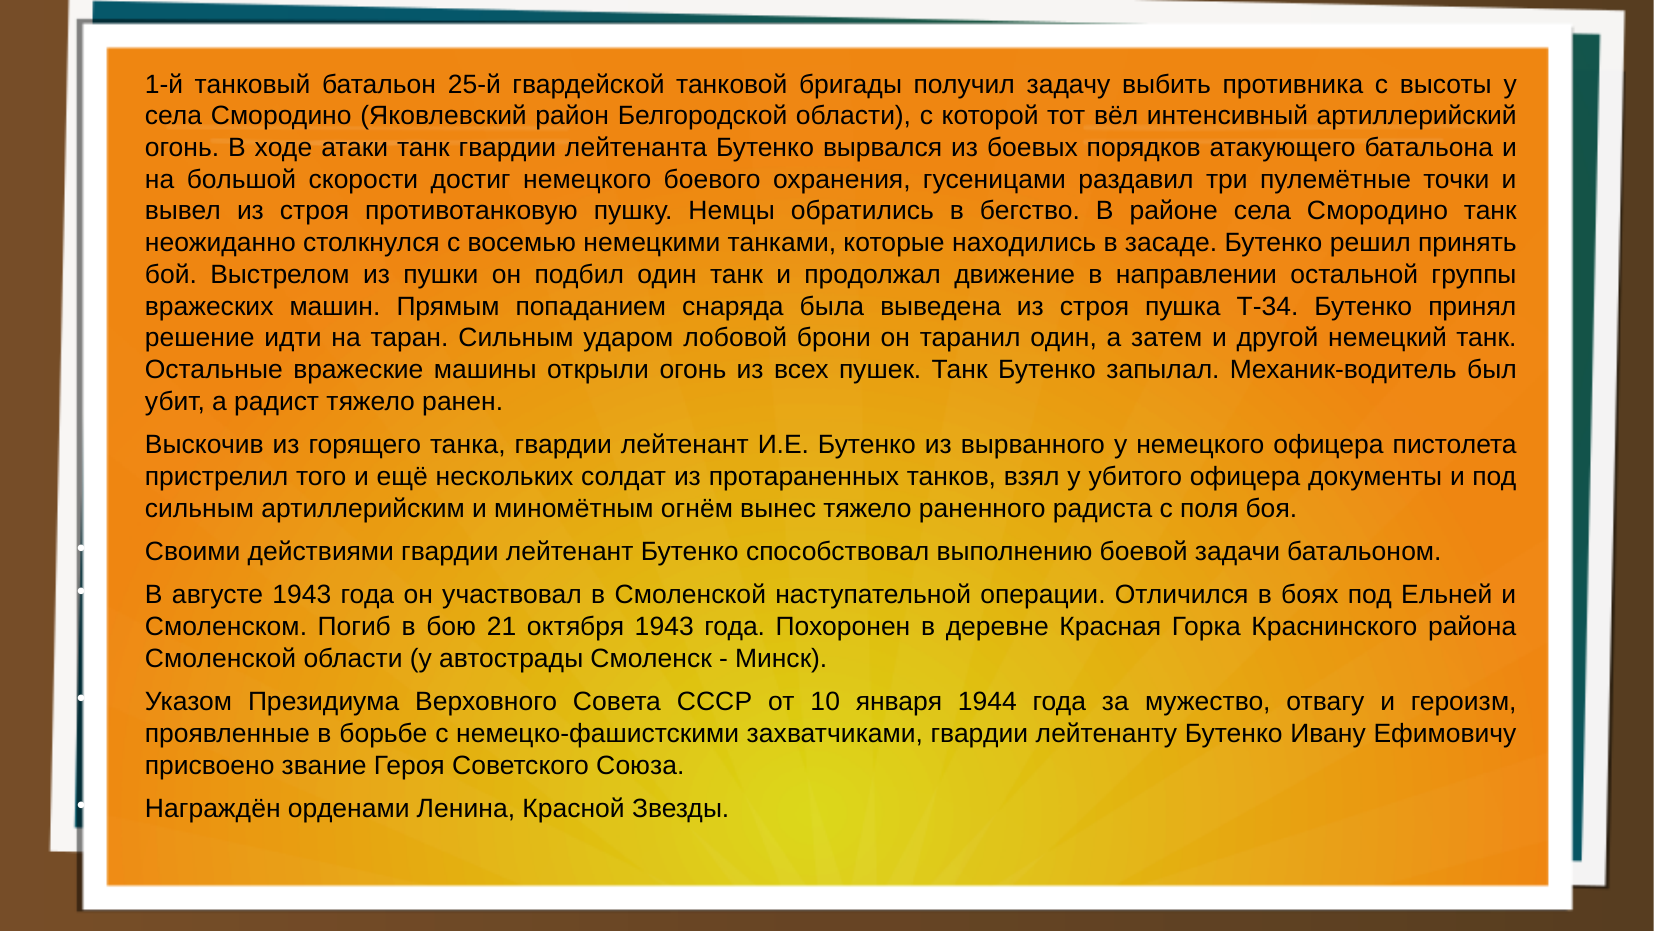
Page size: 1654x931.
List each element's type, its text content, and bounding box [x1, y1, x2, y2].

text_box 1-й танковый батальон 25-й гвардейской танковой бригады получил задачу выбить противника с высоты у села Смородино (Яковлевский район Белгородской области), с которой тот вёл интенсивный артиллерийский огонь. В ходе атаки танк гвардии лейтенанта Бутенко вырвался из боевых порядков атакующего батальона и на большой скорости достиг немецкого боевого охранения, гусеницами раздавил три пулемётные точки и вывел из строя противотанковую пушку. Немцы обратились в бегство. В районе села Смородино танк неожиданно столкнулся с восемью немецкими танками, которые находились в засаде. Бутенко решил принять бой. Выстрелом из пушки он подбил один танк и продолжал движение в направлении остальной группы вражеских машин. Прямым попаданием снаряда была выведена из строя пушка Т-34. Бутенко принял решение идти на таран. Сильным ударом лобовой брони он таранил один, а затем и другой немецкий танк. Остальные вражеские машины открыли огонь из всех пушек. Танк Бутенко запылал. Механик-водитель был убит, а радист тяжело ранен. Выскочив из горящего танка, гвардии лейтенант И.Е. Бутенко из вырванного у немецкого офицера пистолета пристрелил того и ещё нескольких солдат из протараненных танков, взял у убитого офицера документы и под сильным артиллерийским и миномётным огнём вынес тяжело раненного радиста с поля боя. Своими действиями гвардии лейтенант Бутенко способствовал выполнению боевой задачи батальоном. В августе 1943 года он участвовал в Смоленской наступательной операции. Отличился в боях под Ельней и Смоленском. Погиб в бою 21 октября 1943 года. Похоронен в деревне Красная Горка Краснинского района Смоленской области (у автострады Смоленск - Минск). Указом Президиума Верховного Совета СССР от 10 января 1944 года за мужество, отвагу и героизм, проявленные в борьбе с немецко-фашистскими захватчиками, гвардии лейтенанту Бутенко Ивану Ефимовичу присвоено звание Героя Советского Союза. Награждён орденами Ленина, Красной Звезды. [76, 66, 1519, 870]
picture [0, 0, 1654, 931]
